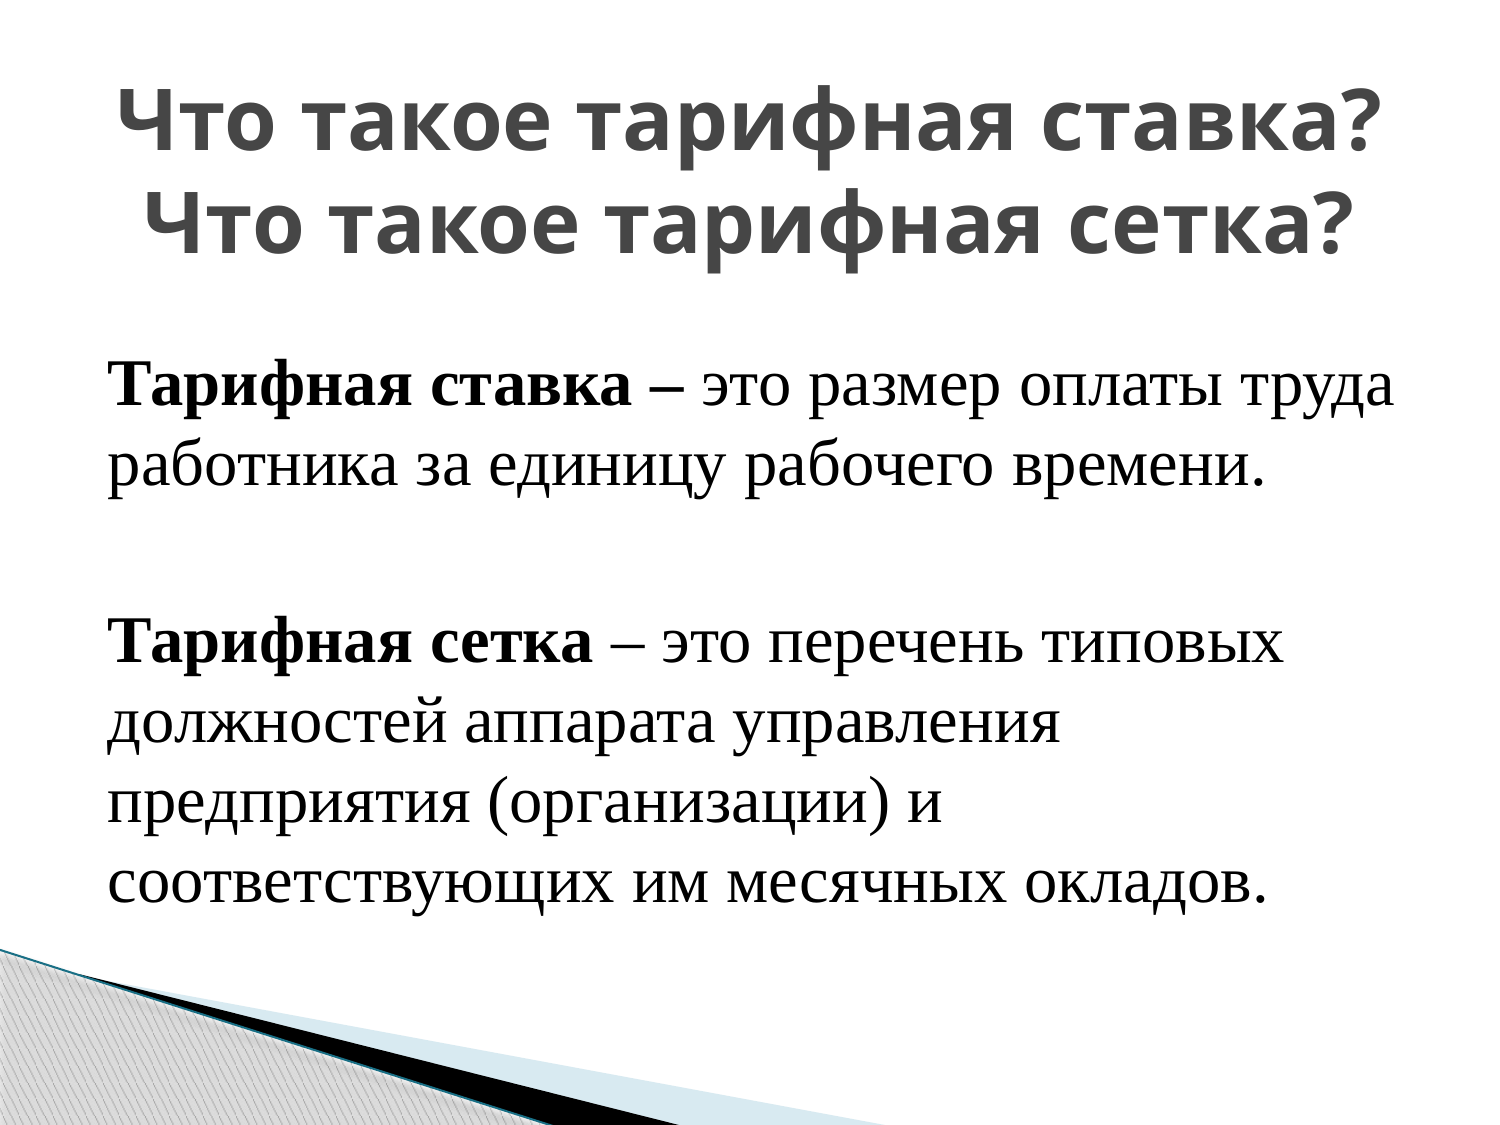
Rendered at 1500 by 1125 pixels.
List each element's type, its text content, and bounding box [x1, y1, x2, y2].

list Тарифная ставка – это размер оплаты труда работника за единицу рабочего времени. Тарифная сетка – это перечень типовых должностей аппарата управления предприятия (организации) и соответствующих им месячных окладов. [75, 291, 1425, 986]
title Что такое тарифная ставка? Что такое тарифная сетка? [75, 45, 1425, 291]
